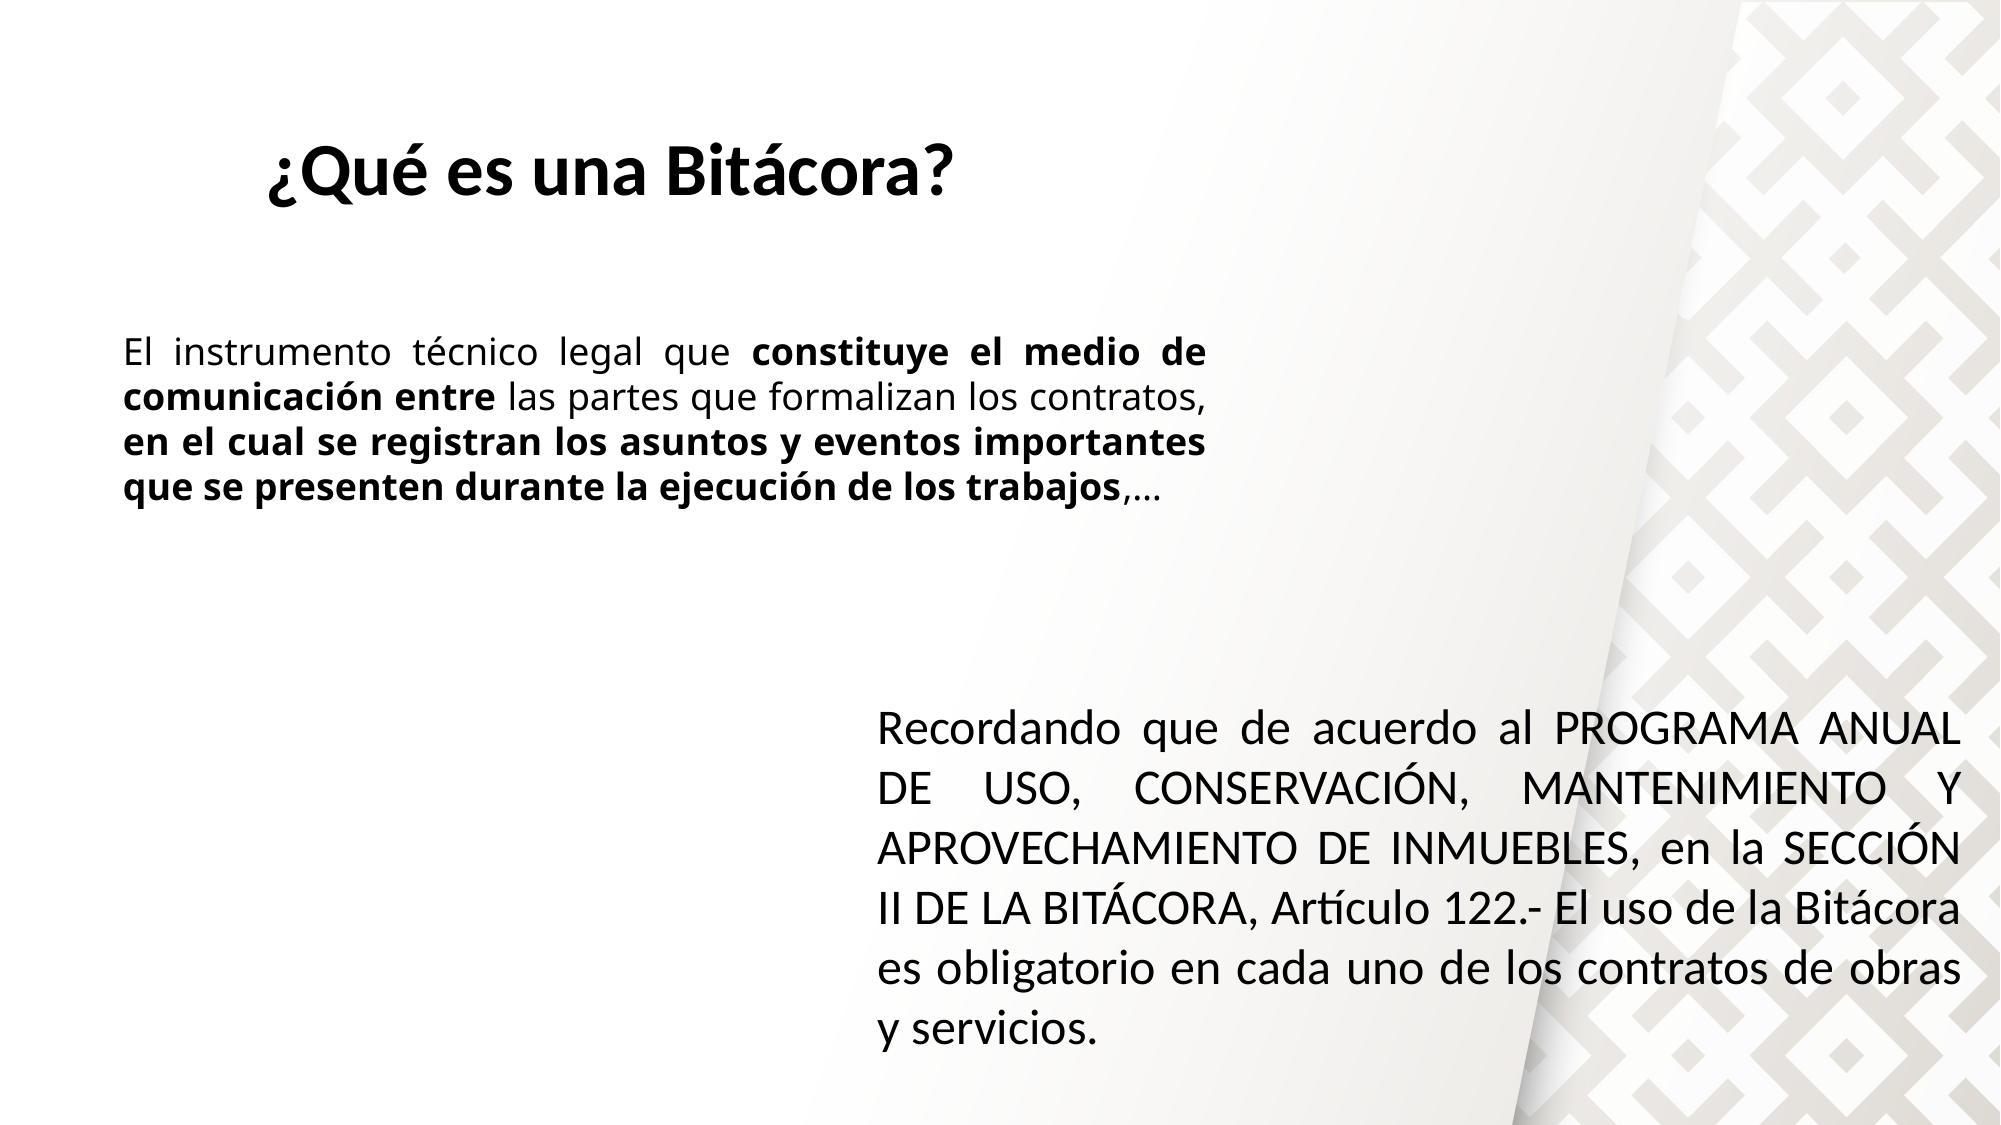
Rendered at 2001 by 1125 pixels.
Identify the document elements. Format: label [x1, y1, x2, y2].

list [0, 0, 2000, 1125]
